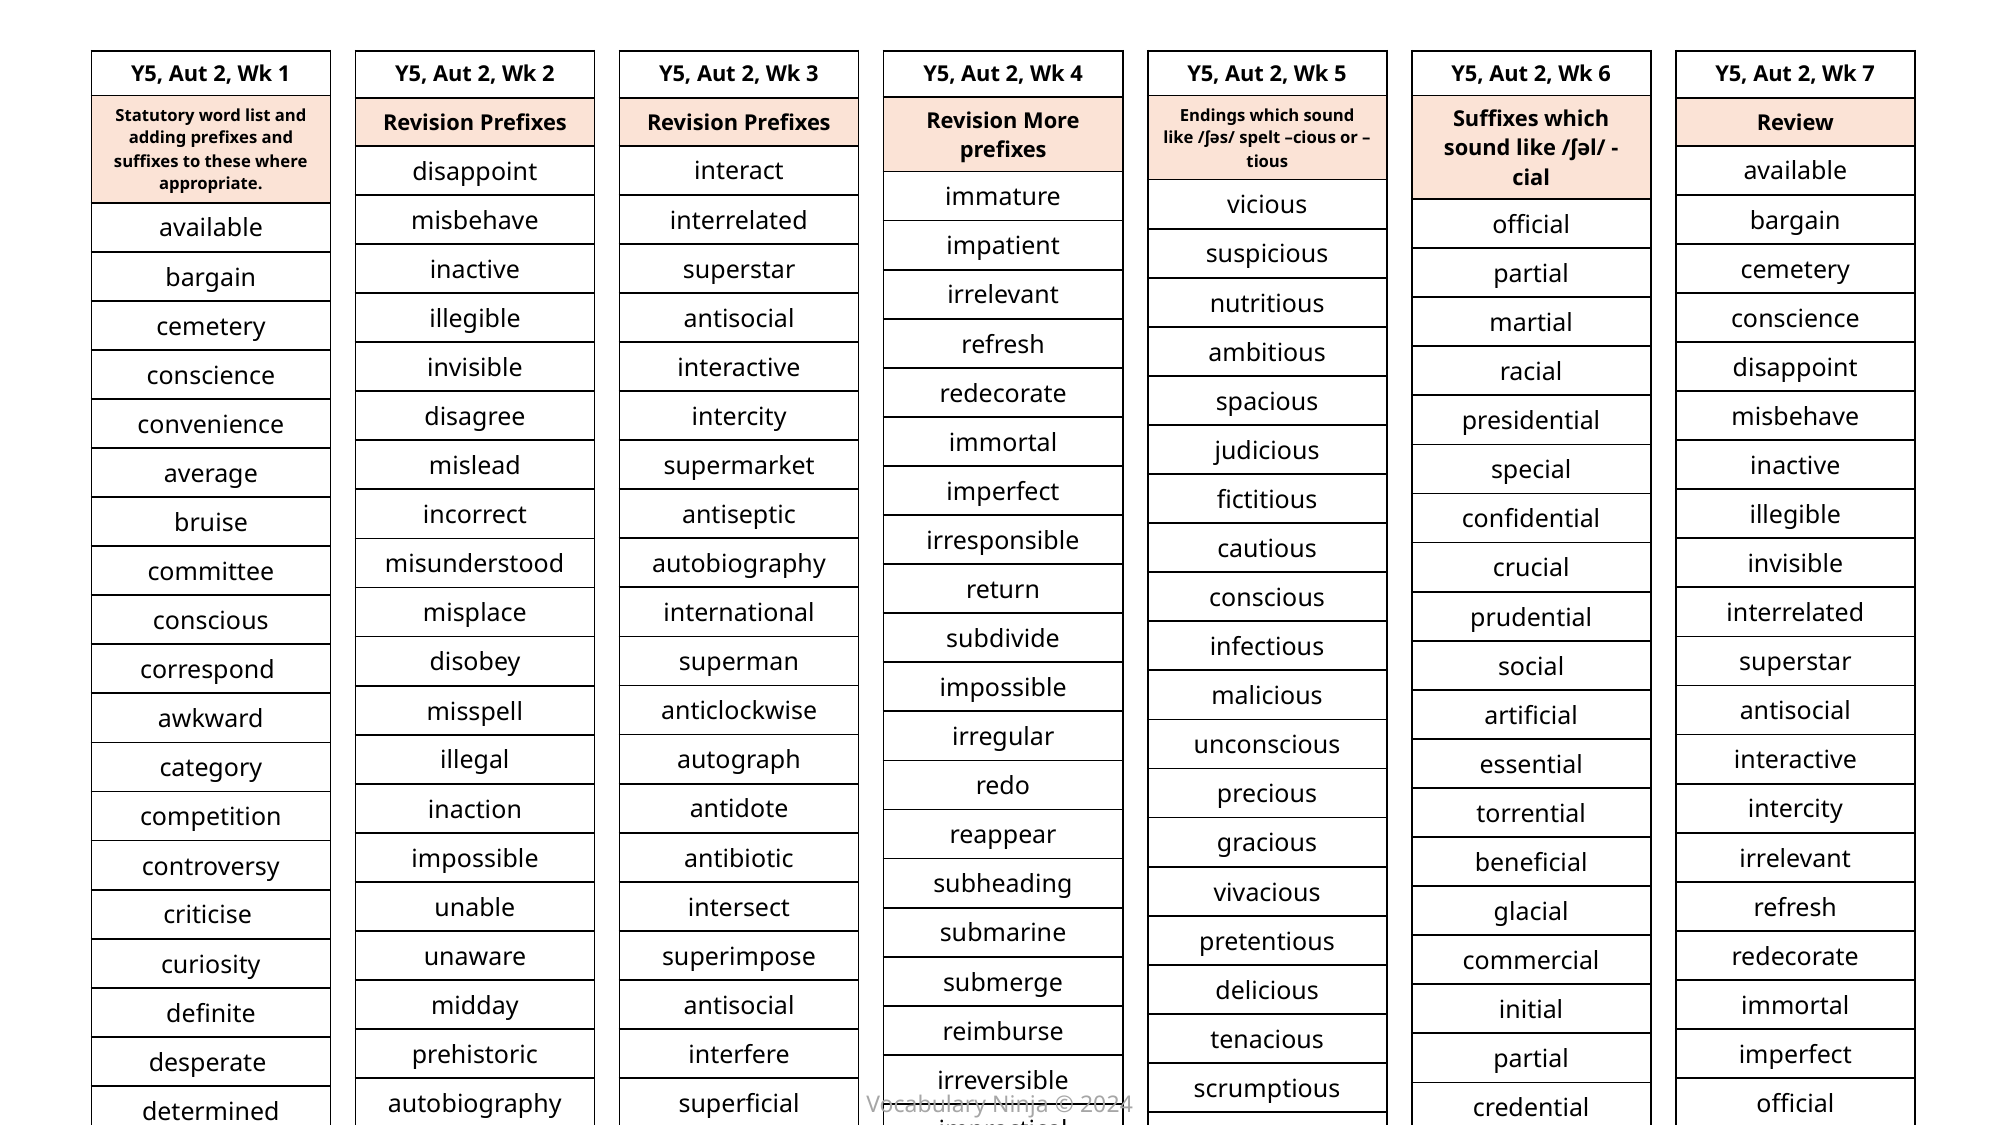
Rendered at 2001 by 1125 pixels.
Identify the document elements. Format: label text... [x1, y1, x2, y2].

table_cell misunderstood [356, 539, 594, 587]
table_cell credential [1413, 1083, 1650, 1125]
table_cell interactive [1677, 735, 1914, 783]
table_cell confidential [1413, 494, 1650, 542]
table_cell prehistoric [356, 1030, 594, 1077]
table_cell antisocial [1677, 686, 1914, 734]
table_cell determined [92, 1087, 330, 1125]
table_cell Review [1677, 99, 1914, 145]
table_cell conscience [1677, 294, 1914, 341]
table_cell superstar [1677, 637, 1914, 685]
table_cell controversy [92, 841, 330, 889]
table_cell subheading [884, 859, 1122, 907]
table_cell conscience [92, 351, 330, 398]
table_cell subdivide [884, 614, 1122, 661]
table_cell infectious [1149, 622, 1386, 669]
table_cell official [1413, 200, 1650, 247]
table_cell antiseptic [620, 490, 858, 537]
table_cell initial [1413, 985, 1650, 1032]
table_cell special [1413, 445, 1650, 493]
table_cell superficial [620, 1079, 858, 1125]
table_cell illegible [356, 294, 594, 341]
table_cell tenacious [1149, 1015, 1386, 1062]
table_cell bargain [92, 253, 330, 300]
table_cell bargain [1677, 196, 1914, 243]
table_cell racial [1413, 347, 1650, 394]
table_cell nutritious [1149, 279, 1386, 326]
table_cell interrelated [620, 196, 858, 243]
table_cell vivacious [1149, 868, 1386, 915]
table_cell misbehave [356, 196, 594, 243]
table_cell convenience [92, 400, 330, 447]
table_cell suspicious [1149, 230, 1386, 277]
table_cell irrelevant [1677, 834, 1914, 881]
table_cell immortal [1677, 981, 1914, 1028]
table_cell available [92, 204, 330, 251]
table_header Y5, Aut 2, Wk 4 [884, 52, 1122, 96]
table_cell submerge [884, 958, 1122, 1005]
table_cell criticise [92, 891, 330, 938]
table_cell desperate [92, 1038, 330, 1085]
table_cell refresh [884, 320, 1122, 367]
table_cell disappoint [1677, 343, 1914, 390]
table_cell cemetery [1677, 245, 1914, 292]
table_cell superstar [620, 245, 858, 292]
table_cell social [1413, 642, 1650, 689]
table_cell supermarket [620, 441, 858, 488]
table_header Y5, Aut 2, Wk 5 [1149, 52, 1386, 95]
table_cell competition [92, 792, 330, 840]
table_cell prudential [1413, 593, 1650, 640]
table_cell imperfect [1677, 1030, 1914, 1077]
table_cell commercial [1413, 936, 1650, 983]
table_cell inaction [356, 785, 594, 832]
table_cell interact [620, 147, 858, 194]
table_cell precious [1149, 769, 1386, 817]
table_header Y5, Aut 2, Wk 6 [1413, 52, 1650, 95]
table_cell illegible [1677, 490, 1914, 537]
table_cell curiosity [92, 940, 330, 987]
table_cell unaware [356, 932, 594, 979]
table_cell bruise [92, 498, 330, 545]
table_cell inactive [356, 245, 594, 292]
table_cell awkward [92, 694, 330, 742]
table_cell judicious [1149, 426, 1386, 473]
table_cell spacious [1149, 377, 1386, 424]
table_cell redecorate [1677, 932, 1914, 979]
table_cell presidential [1413, 396, 1650, 444]
table_cell partial [1413, 1034, 1650, 1082]
table_cell intersect [620, 883, 858, 930]
table_cell reimburse [884, 1007, 1122, 1054]
table_cell impatient [884, 221, 1122, 269]
table_cell beneficial [1413, 838, 1650, 885]
table_cell Suffixes which sound like /ʃəl/ -cial [1413, 96, 1650, 198]
table_cell invisible [356, 343, 594, 390]
table_cell interrelated [1677, 588, 1914, 636]
table_cell definite [92, 989, 330, 1036]
table_cell return [884, 565, 1122, 612]
table_cell artificial [1413, 691, 1650, 738]
table_cell available [1677, 147, 1914, 194]
table_cell redecorate [884, 369, 1122, 416]
table_cell refresh [1677, 883, 1914, 930]
table_cell impossible [884, 663, 1122, 710]
table_cell vicious [1149, 180, 1386, 228]
table_cell autograph [620, 735, 858, 783]
table_cell Statutory word list and adding prefixes and suffixes to these where appropriate. [92, 96, 330, 202]
table_cell antisocial [620, 294, 858, 341]
table_cell disappoint [356, 147, 594, 194]
table_cell incorrect [356, 490, 594, 538]
table_cell official [1677, 1079, 1914, 1125]
table_cell mislead [356, 441, 594, 488]
table_cell intercity [1677, 785, 1914, 832]
table_cell irrelevant [884, 271, 1122, 318]
table_cell autobiography [620, 539, 858, 586]
table_cell misspell [356, 687, 594, 734]
table_cell interactive [620, 343, 858, 390]
table_cell Revision Prefixes [620, 99, 858, 145]
text_box Vocabulary Ninja © 2024 [851, 1082, 1149, 1125]
table_cell irregular [884, 712, 1122, 760]
table_cell intercity [620, 392, 858, 439]
table_cell conscious [1149, 573, 1386, 620]
table_header Y5, Aut 2, Wk 1 [92, 52, 330, 95]
table_cell reappear [884, 810, 1122, 858]
table_header Y5, Aut 2, Wk 3 [620, 52, 858, 97]
table_cell cautious [1149, 524, 1386, 571]
table_cell scrumptious [1149, 1064, 1386, 1111]
table_cell ferocious [1149, 1113, 1386, 1125]
table_cell impossible [356, 834, 594, 881]
table_cell Endings which sound like /ʃəs/ spelt –cious or –tious [1149, 96, 1386, 179]
table_cell partial [1413, 249, 1650, 296]
table_cell antibiotic [620, 834, 858, 881]
table_cell superimpose [620, 932, 858, 979]
table_cell redo [884, 761, 1122, 809]
table_cell average [92, 449, 330, 496]
table_cell disobey [356, 637, 594, 685]
table_cell ambitious [1149, 328, 1386, 375]
table_cell superman [620, 637, 858, 685]
table_cell essential [1413, 740, 1650, 787]
table_cell misplace [356, 588, 594, 636]
table_cell cemetery [92, 302, 330, 349]
table_cell interfere [620, 1030, 858, 1077]
table_cell Revision Prefixes [356, 99, 594, 145]
table_cell anticlockwise [620, 686, 858, 734]
table_cell disagree [356, 392, 594, 439]
table_cell antidote [620, 785, 858, 832]
table_cell autobiography [356, 1079, 594, 1125]
table_cell irreversible [884, 1056, 1122, 1082]
table_cell conscious [92, 596, 330, 643]
table_cell glacial [1413, 887, 1650, 934]
table_cell irresponsible [884, 516, 1122, 563]
table_cell illegal [356, 736, 594, 783]
table_cell Revision More prefixes [884, 98, 1122, 171]
table_cell fictitious [1149, 475, 1386, 522]
table_cell submarine [884, 909, 1122, 956]
table_cell pretentious [1149, 917, 1386, 964]
table_cell antisocial [620, 981, 858, 1028]
table_cell unable [356, 883, 594, 930]
table_cell immortal [884, 418, 1122, 465]
table_cell category [92, 743, 330, 791]
table_cell inactive [1677, 441, 1914, 488]
table_cell international [620, 588, 858, 636]
table_cell correspond [92, 645, 330, 692]
table_cell unconscious [1149, 720, 1386, 768]
table_cell committee [92, 547, 330, 594]
table_cell misbehave [1677, 392, 1914, 439]
table_cell imperfect [884, 467, 1122, 514]
table_cell midday [356, 981, 594, 1028]
table_cell malicious [1149, 671, 1386, 719]
table_header Y5, Aut 2, Wk 2 [356, 52, 594, 97]
table_cell delicious [1149, 966, 1386, 1013]
table_cell immature [884, 172, 1122, 220]
table_header Y5, Aut 2, Wk 7 [1677, 52, 1914, 97]
table_cell martial [1413, 298, 1650, 345]
table_cell gracious [1149, 818, 1386, 866]
table_cell invisible [1677, 539, 1914, 586]
table_cell torrential [1413, 789, 1650, 836]
table_cell crucial [1413, 543, 1650, 591]
